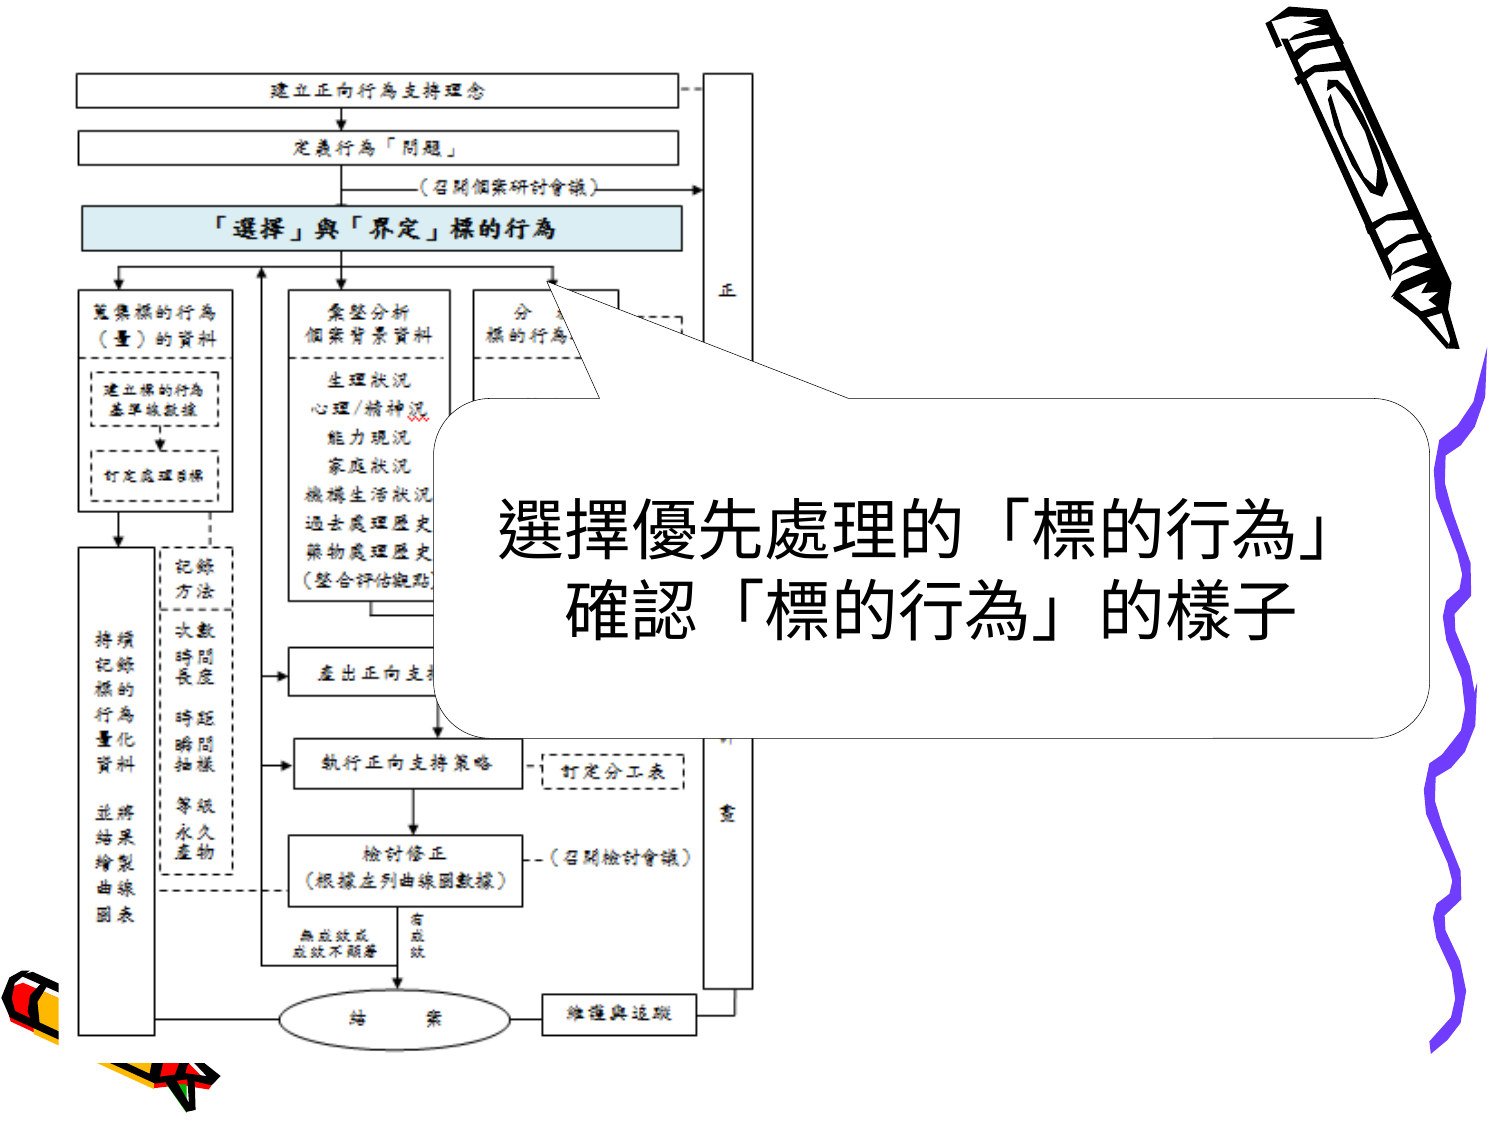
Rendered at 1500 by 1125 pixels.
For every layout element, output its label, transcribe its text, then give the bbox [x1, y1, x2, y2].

picture [58, 58, 773, 1064]
text_box 選擇優先處理的「標的行為」 確認「標的行為」的樣子 [777, 370, 1430, 739]
